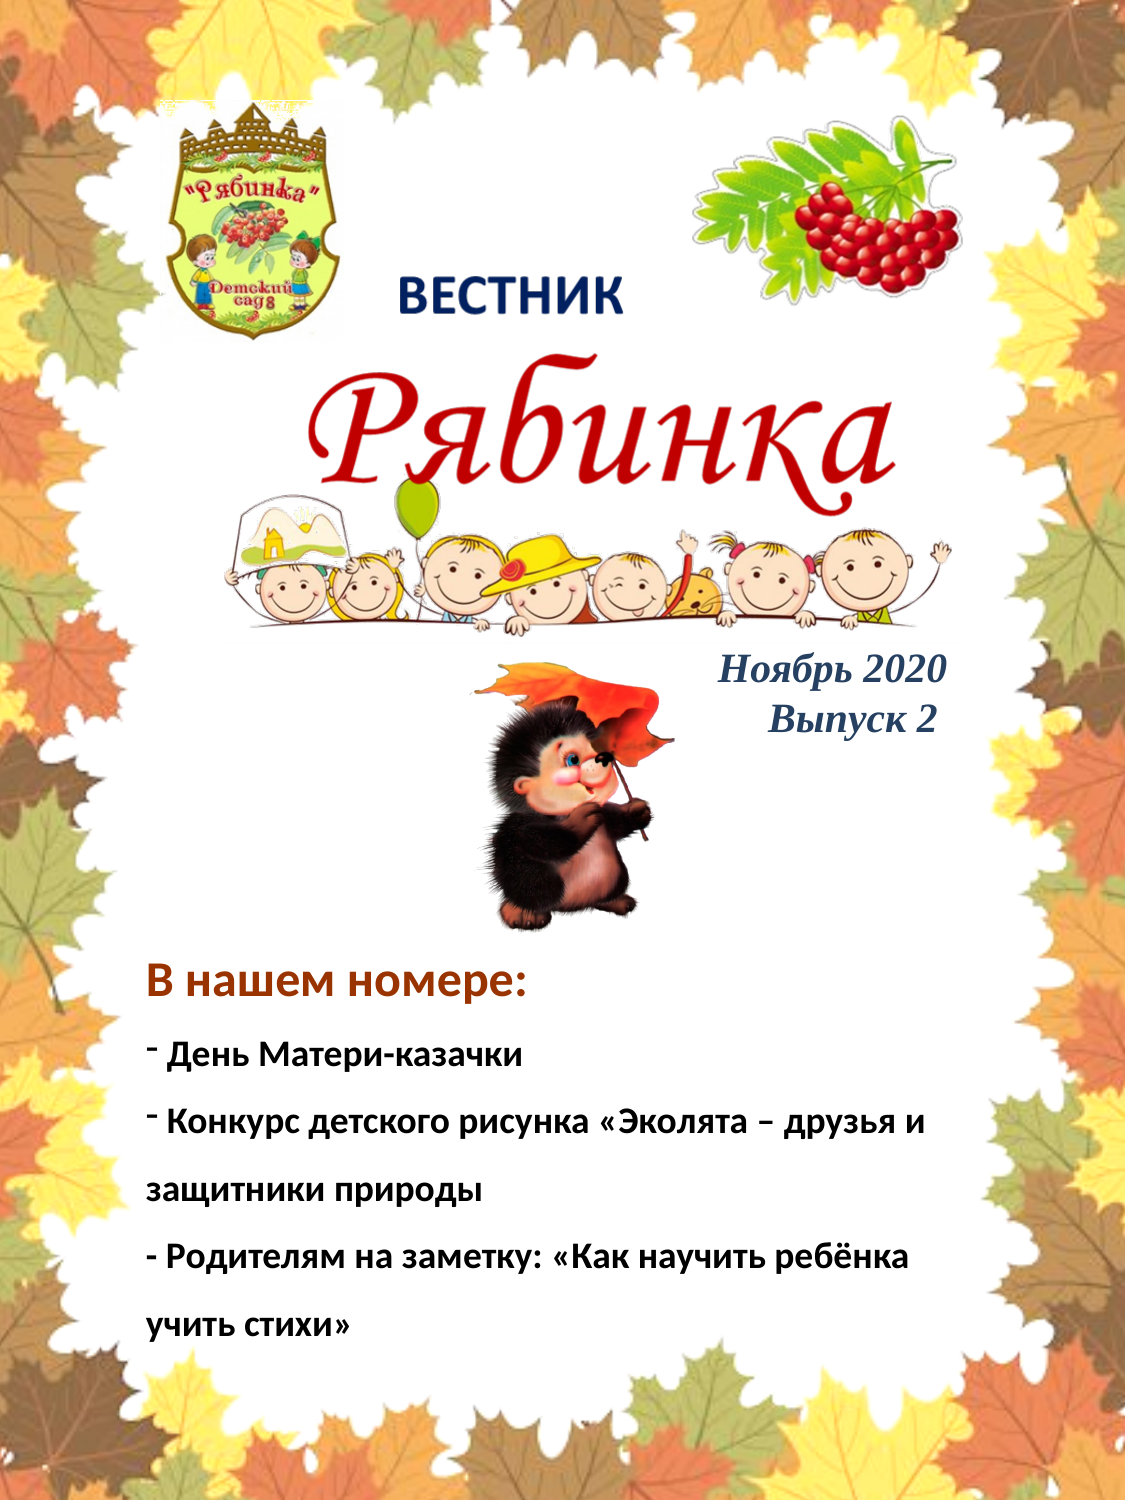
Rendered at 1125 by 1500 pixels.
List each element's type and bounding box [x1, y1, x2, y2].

text_box [0, 0, 1125, 1500]
